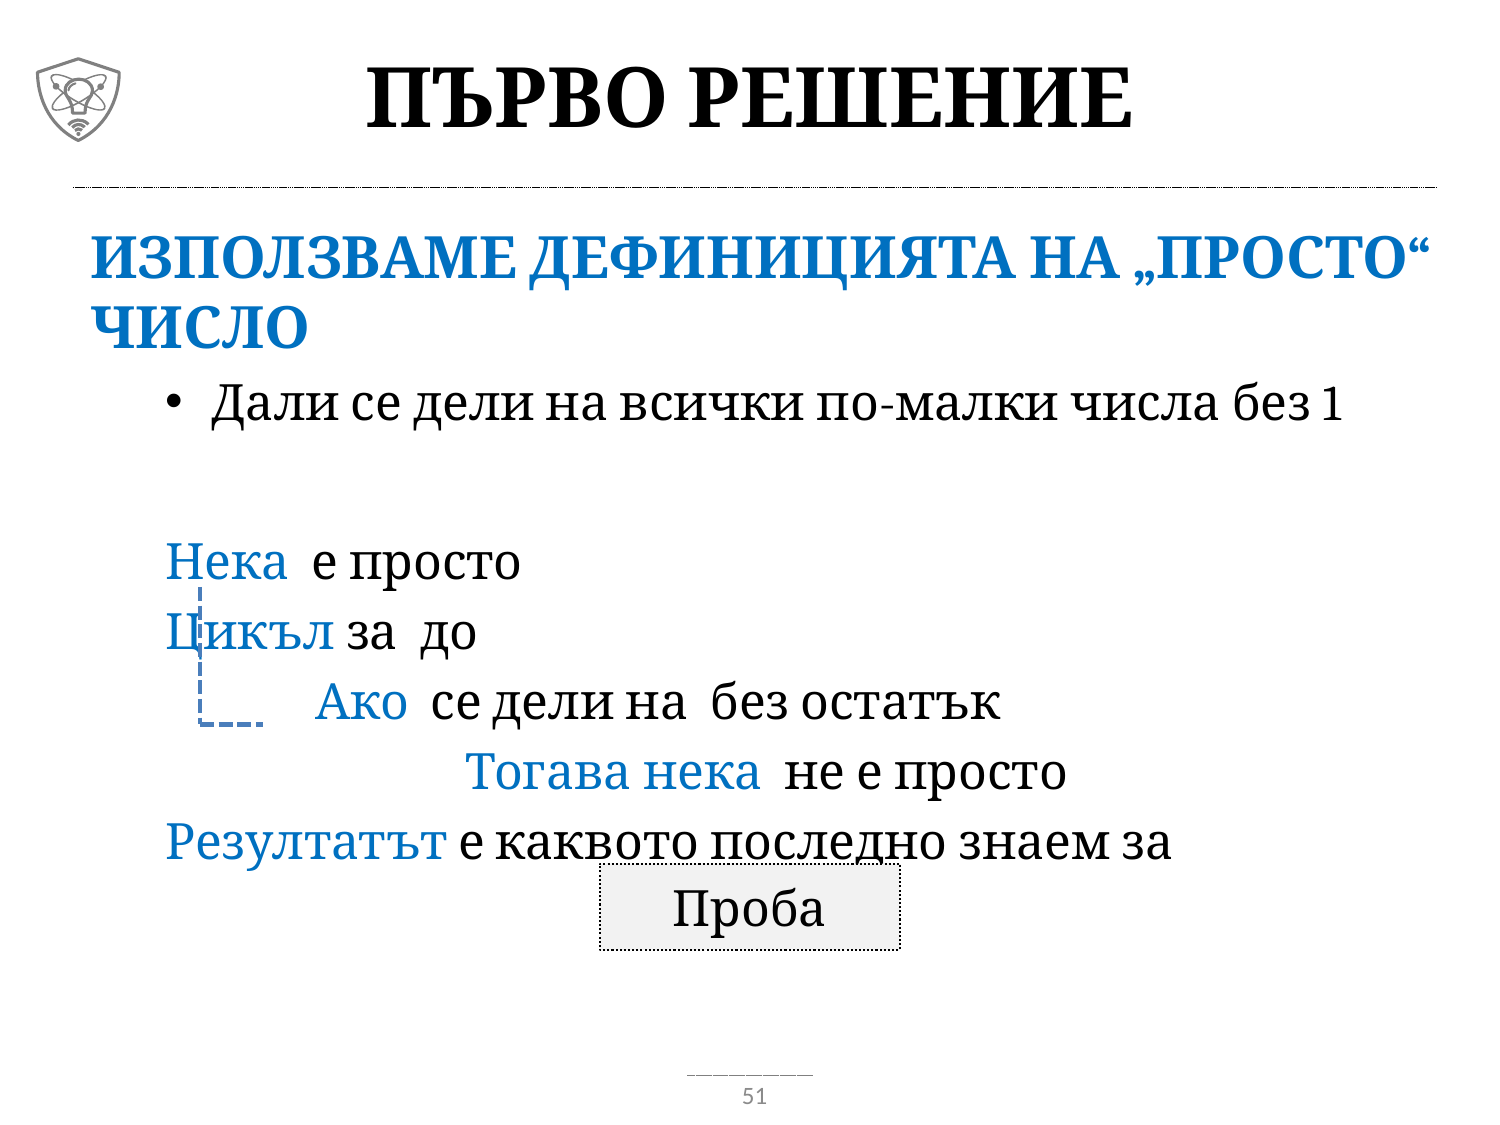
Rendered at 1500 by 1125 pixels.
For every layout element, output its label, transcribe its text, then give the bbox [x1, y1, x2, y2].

slide_number 51 [579, 1065, 930, 1125]
title Първо решение [0, 0, 1500, 188]
text_box Проба [598, 861, 902, 952]
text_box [199, 586, 263, 725]
